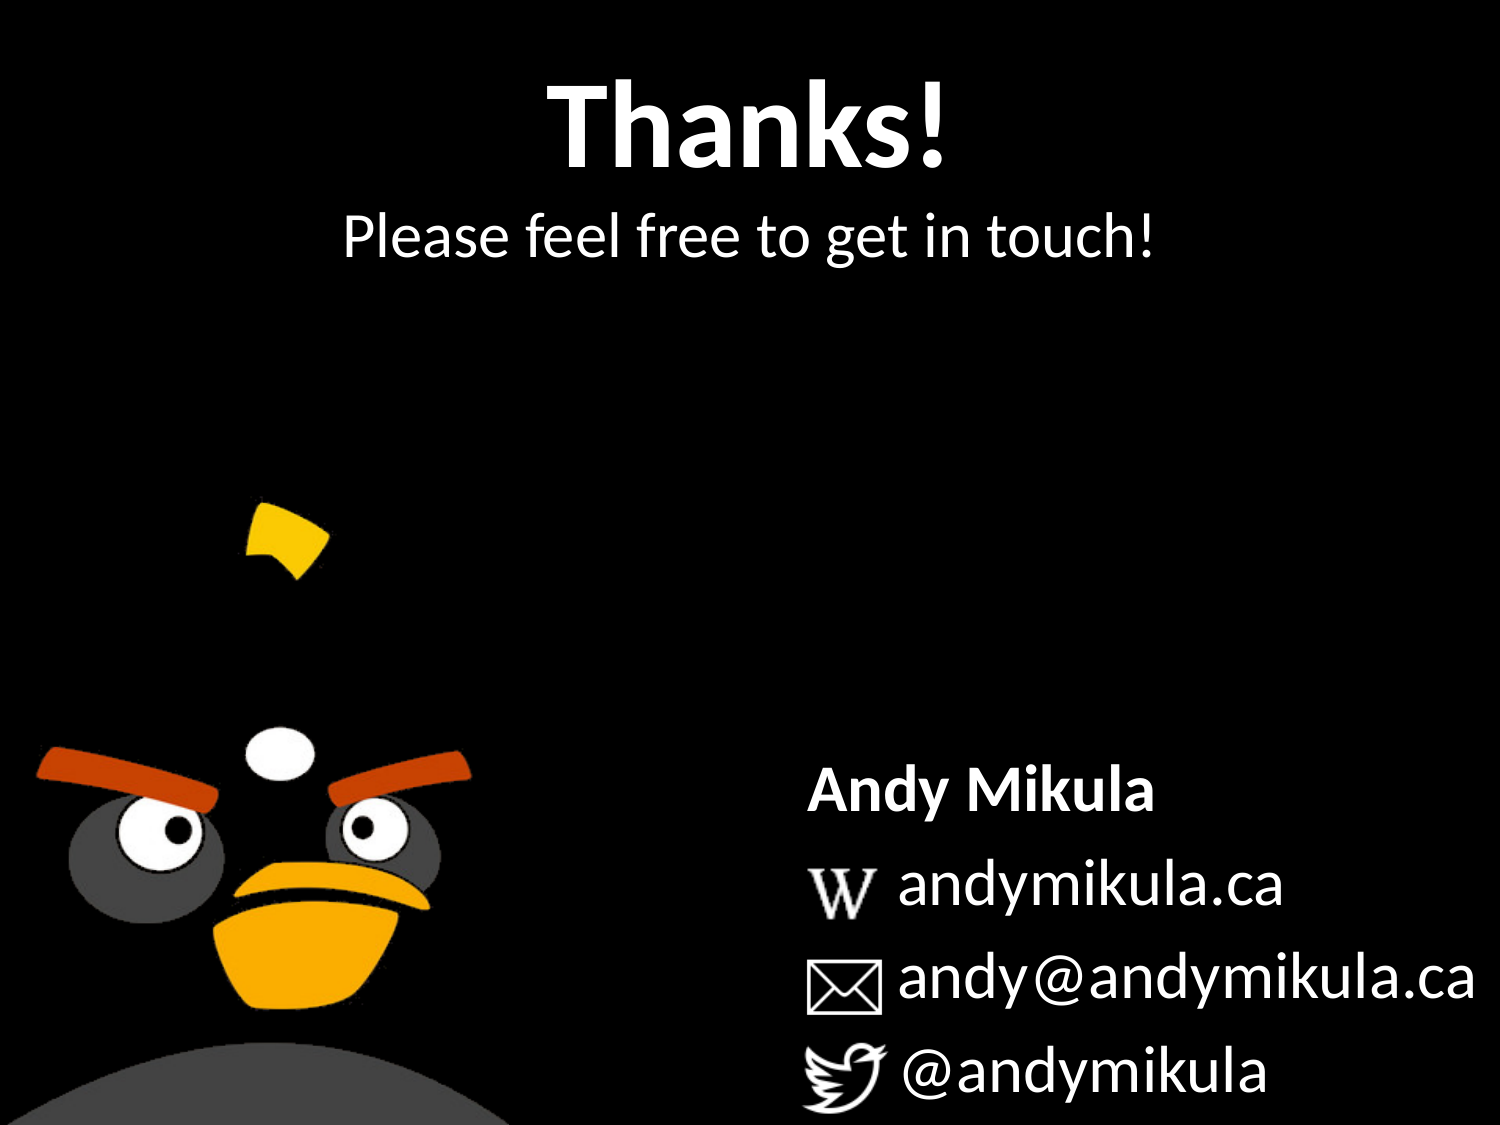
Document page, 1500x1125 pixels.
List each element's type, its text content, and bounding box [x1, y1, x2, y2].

subtitle Andy Mikula andymikula.ca andy@andymikula.ca @andymikula [792, 737, 1500, 1125]
picture [794, 945, 894, 1125]
picture [0, 481, 509, 1125]
picture [804, 861, 884, 927]
title Thanks! Please feel free to get in touch! [0, 0, 1500, 313]
